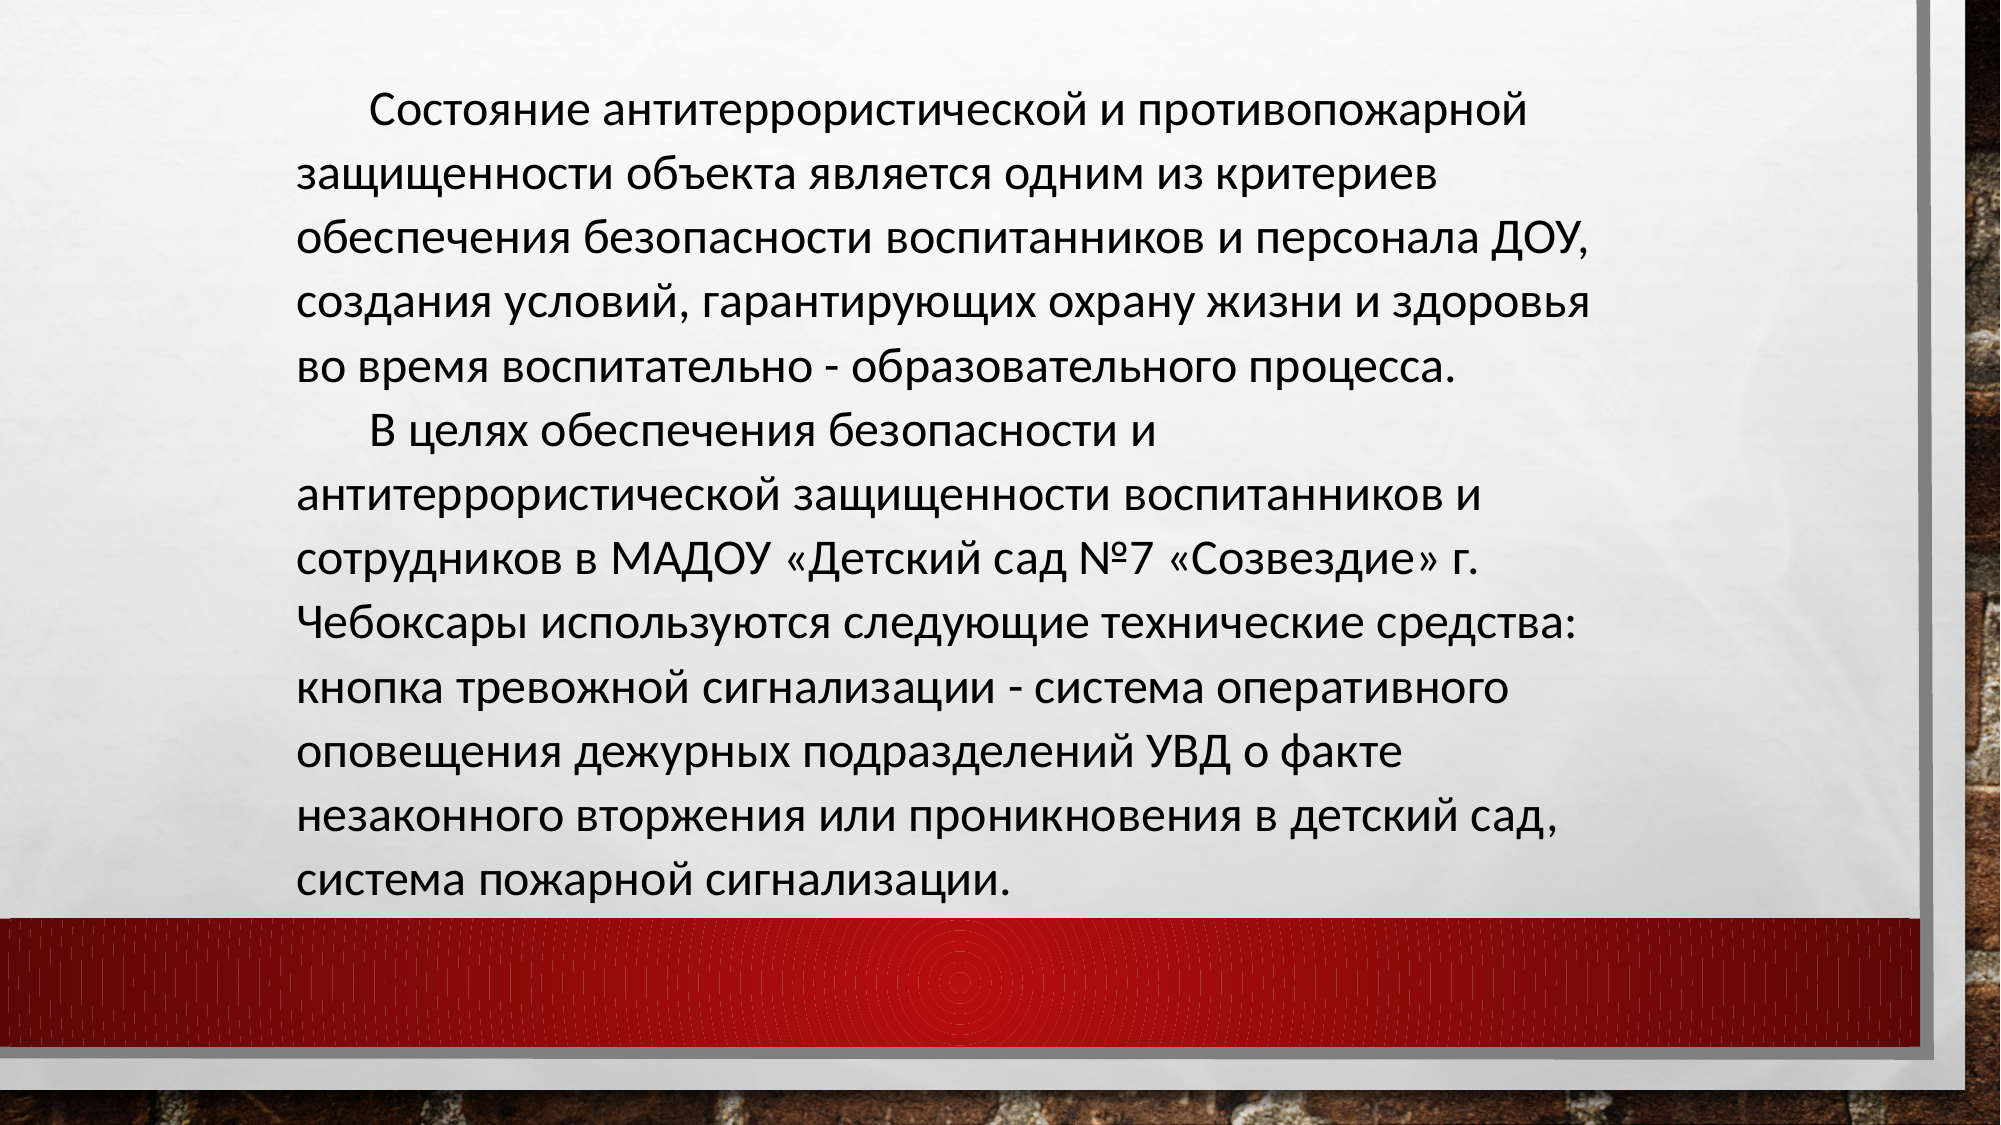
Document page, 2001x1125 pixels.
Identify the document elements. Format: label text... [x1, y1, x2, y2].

text_box Состояние антитеррористической и противопожарной защищенности объекта является одним из критериев обеспечения безопасности воспитанников и персонала ДОУ, создания условий, гарантирующих охрану жизни и здоровья во время воспитательно - образовательного процесса. В целях обеспечения безопасности и антитеррористической защищенности воспитанников и сотрудников в МАДОУ «Детский сад №7 «Созвездие» г. Чебоксары используются следующие технические средства: кнопка тревожной сигнализации - система оперативного оповещения дежурных подразделений УВД о факте незаконного вторжения или проникновения в детский сад, система пожарной сигнализации. [281, 63, 1620, 913]
picture [0, 0, 2000, 1125]
